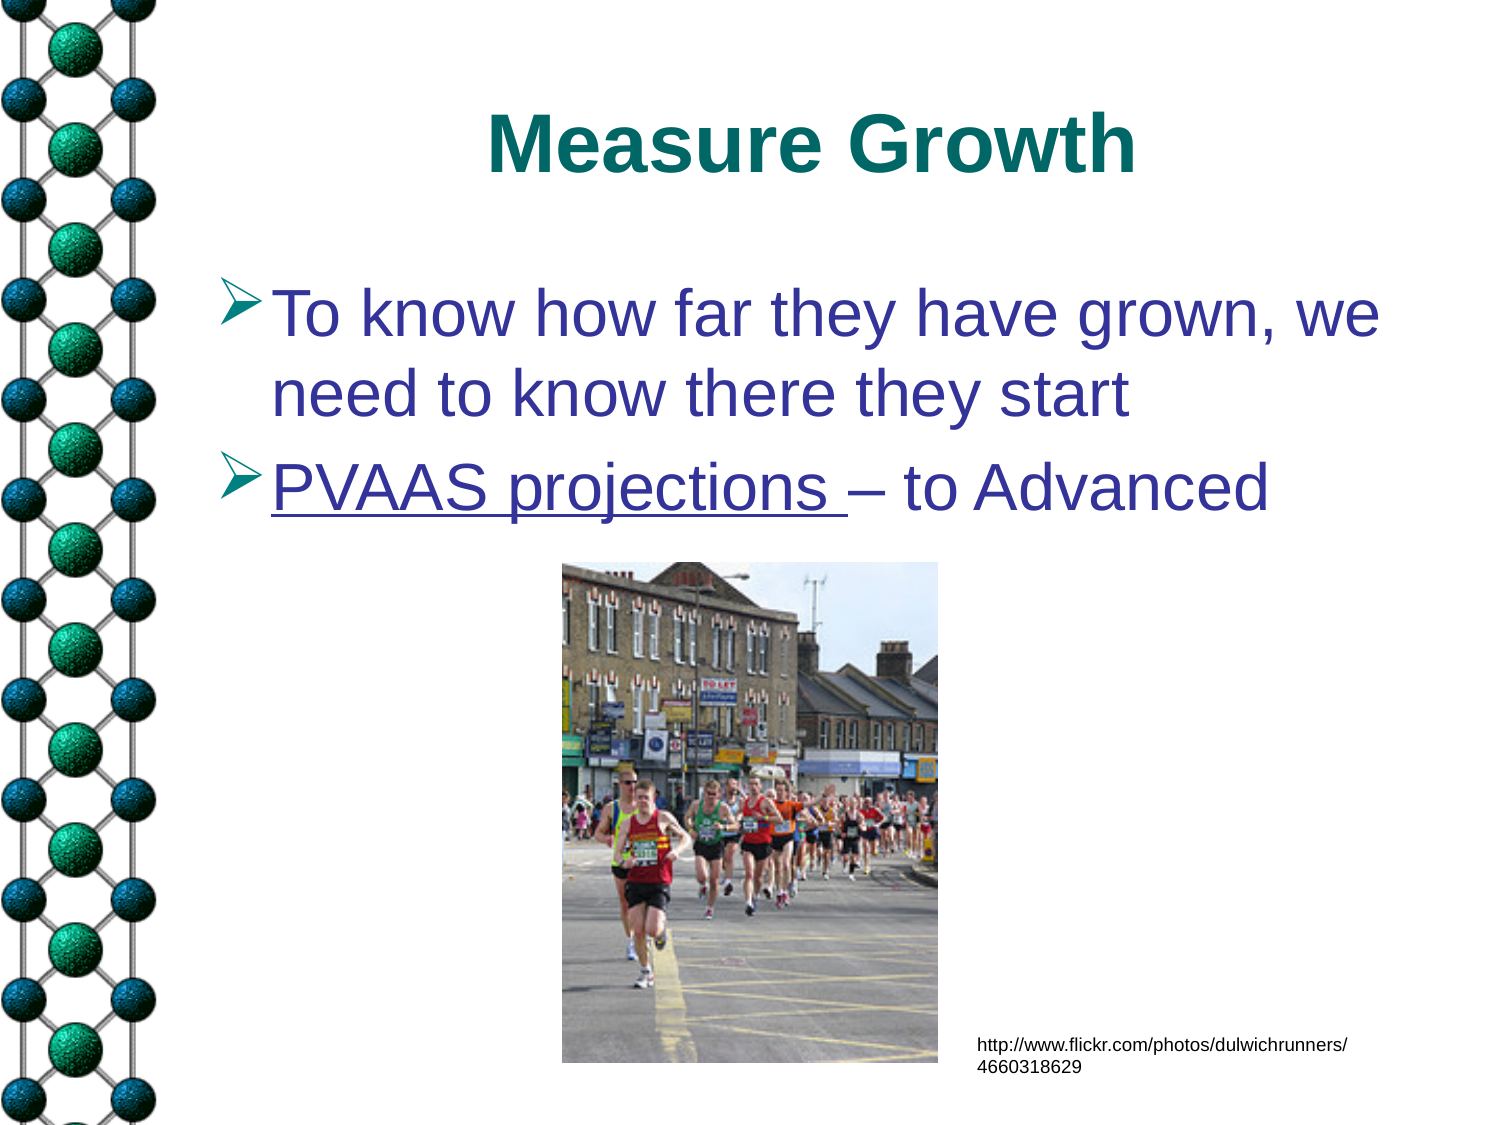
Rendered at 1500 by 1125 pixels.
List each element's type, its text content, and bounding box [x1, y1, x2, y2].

list To know how far they have grown, we need to know there they start PVAAS projections – to Advanced [199, 262, 1426, 1006]
picture [0, 0, 1500, 1125]
title Measure Growth [199, 44, 1426, 233]
text_box http://www.flickr.com/photos/dulwichrunners/4660318629 [962, 1024, 1400, 1085]
